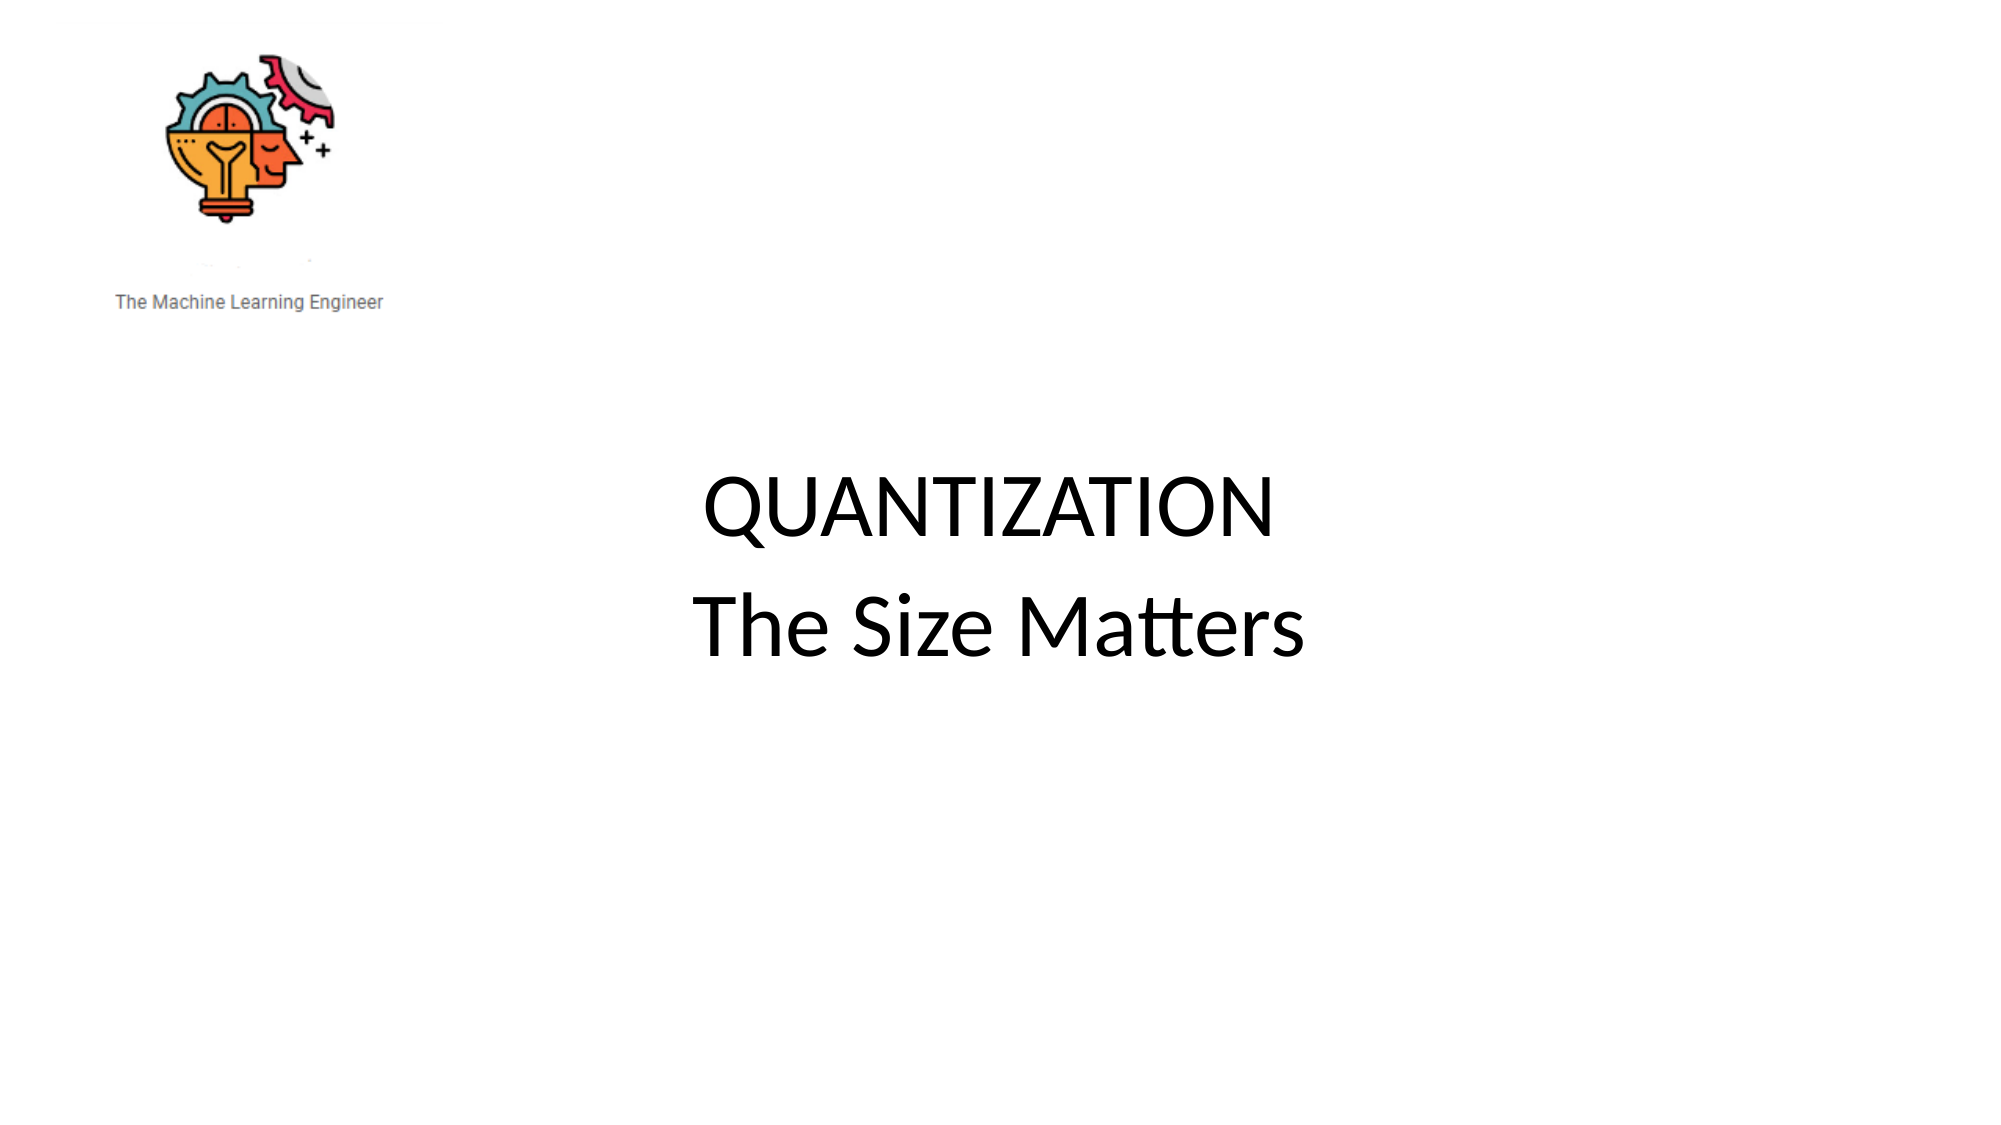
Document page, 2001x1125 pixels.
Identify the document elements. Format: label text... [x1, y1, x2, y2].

list QUANTIZATION The Size Matters [137, 449, 1863, 1125]
picture [56, 22, 443, 342]
